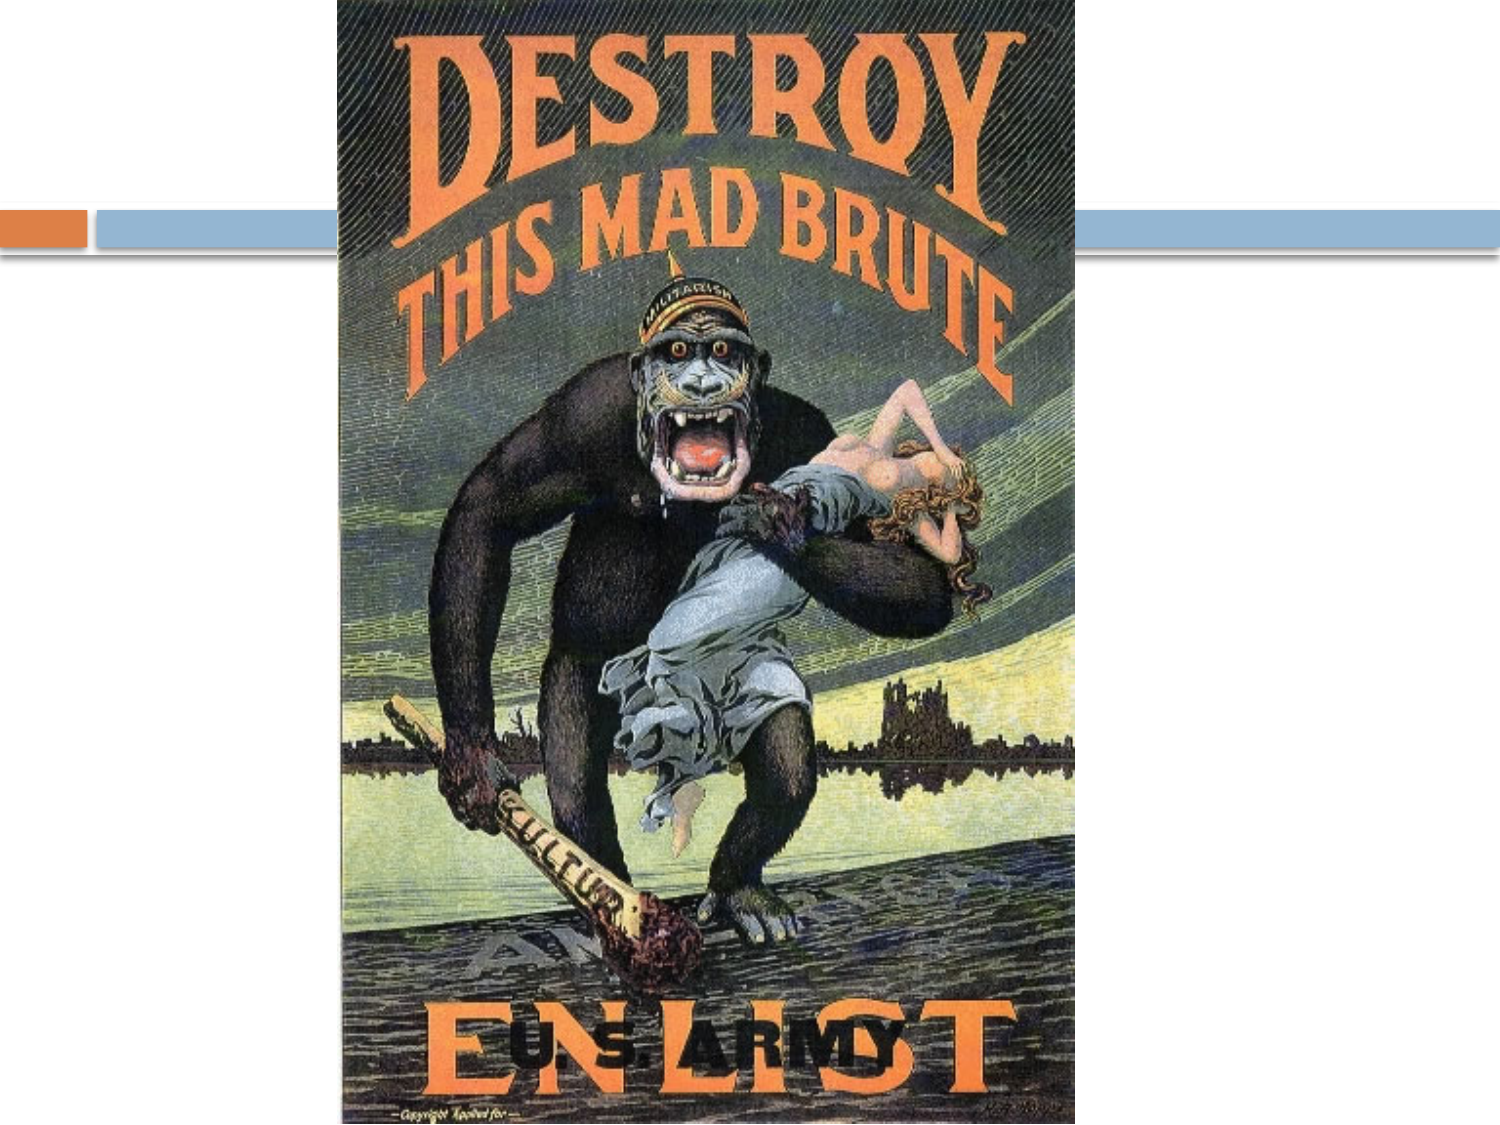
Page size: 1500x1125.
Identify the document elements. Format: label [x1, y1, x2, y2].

picture [337, 0, 1076, 1125]
